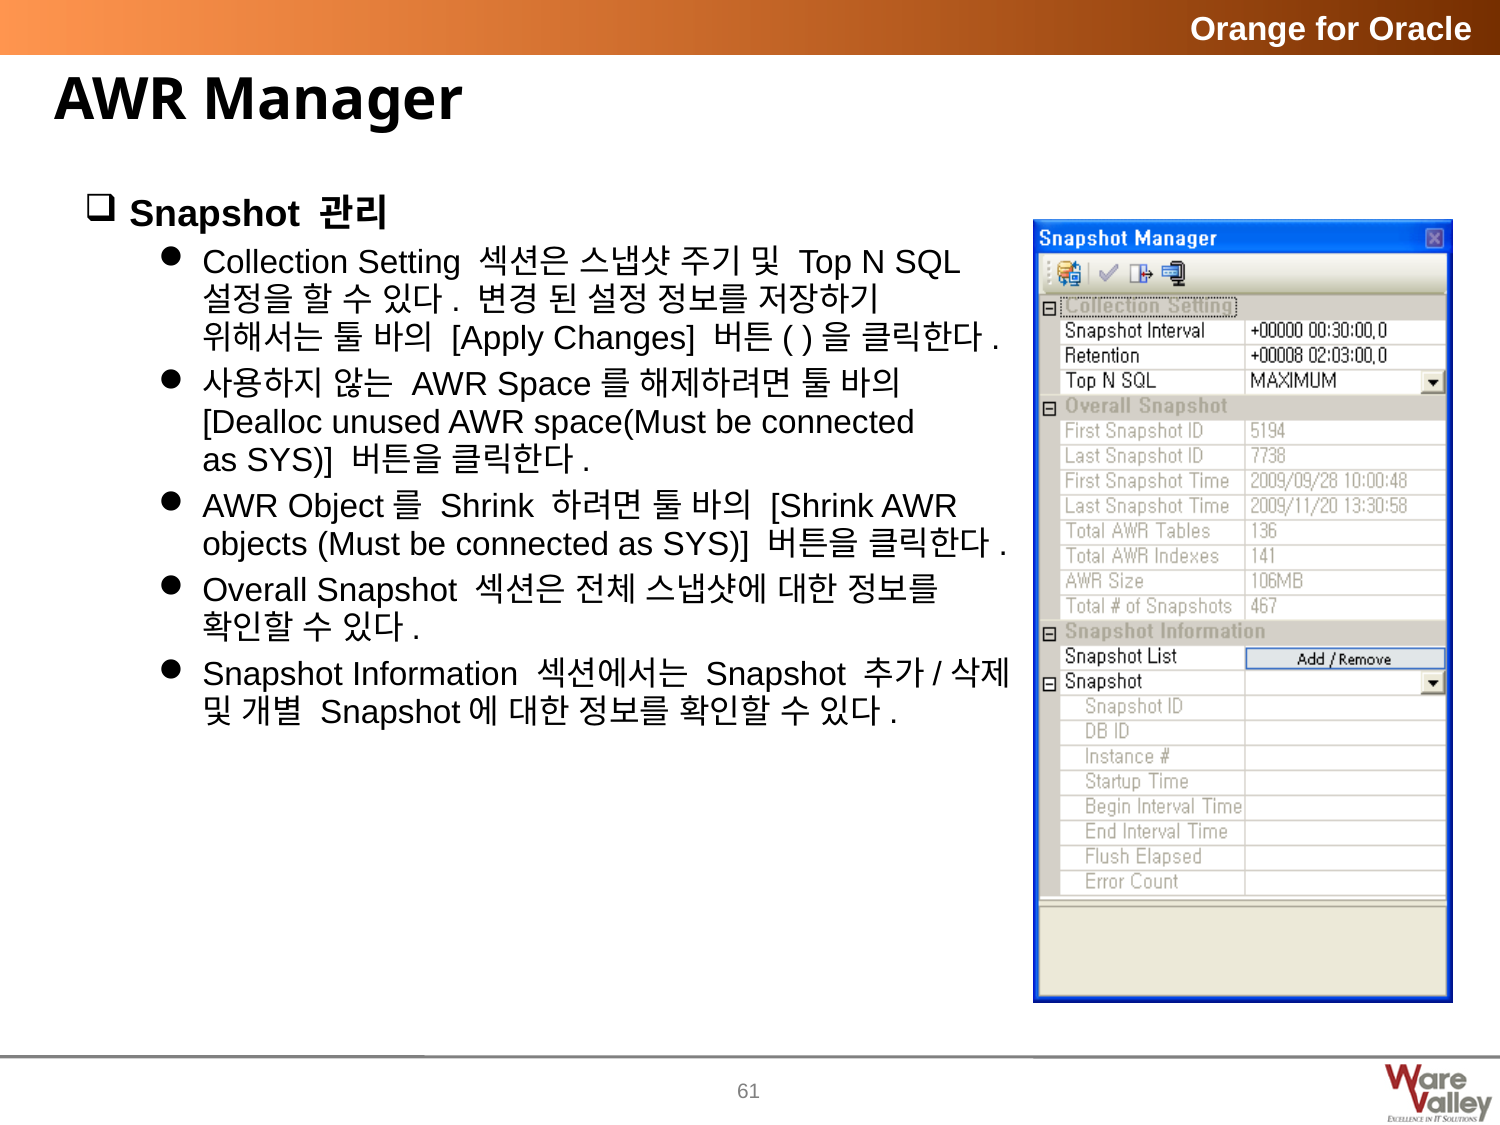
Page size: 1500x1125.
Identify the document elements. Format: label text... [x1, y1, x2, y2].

picture [1376, 1060, 1500, 1125]
title AWR Manager [39, 54, 1461, 150]
picture [1033, 219, 1453, 1004]
list Snapshot 관리 Collection Setting 섹션은 스냅샷 주기 및 Top N SQL 설정을 할 수 있다. 변경 된 설정 정보를 저장하기 위해서는 툴 바의 [Apply Changes] 버튼( )을 클릭한다. 사용하지 않는 AWR Space를 해제하려면 툴 바의 [Dealloc unused AWR space(Must be connected as SYS)] 버튼을 클릭한다. AWR Object를 Shrink 하려면 툴 바의 [Shrink AWR objects (Must be connected as SYS)] 버튼을 클릭한다. Overall Snapshot 섹션은 전체 스냅샷에 대한 정보를 확인할 수 있다. Snapshot Information 섹션에서는 Snapshot 추가/삭제 및 개별 Snapshot에 대한 정보를 확인할 수 있다. [69, 184, 1459, 1012]
